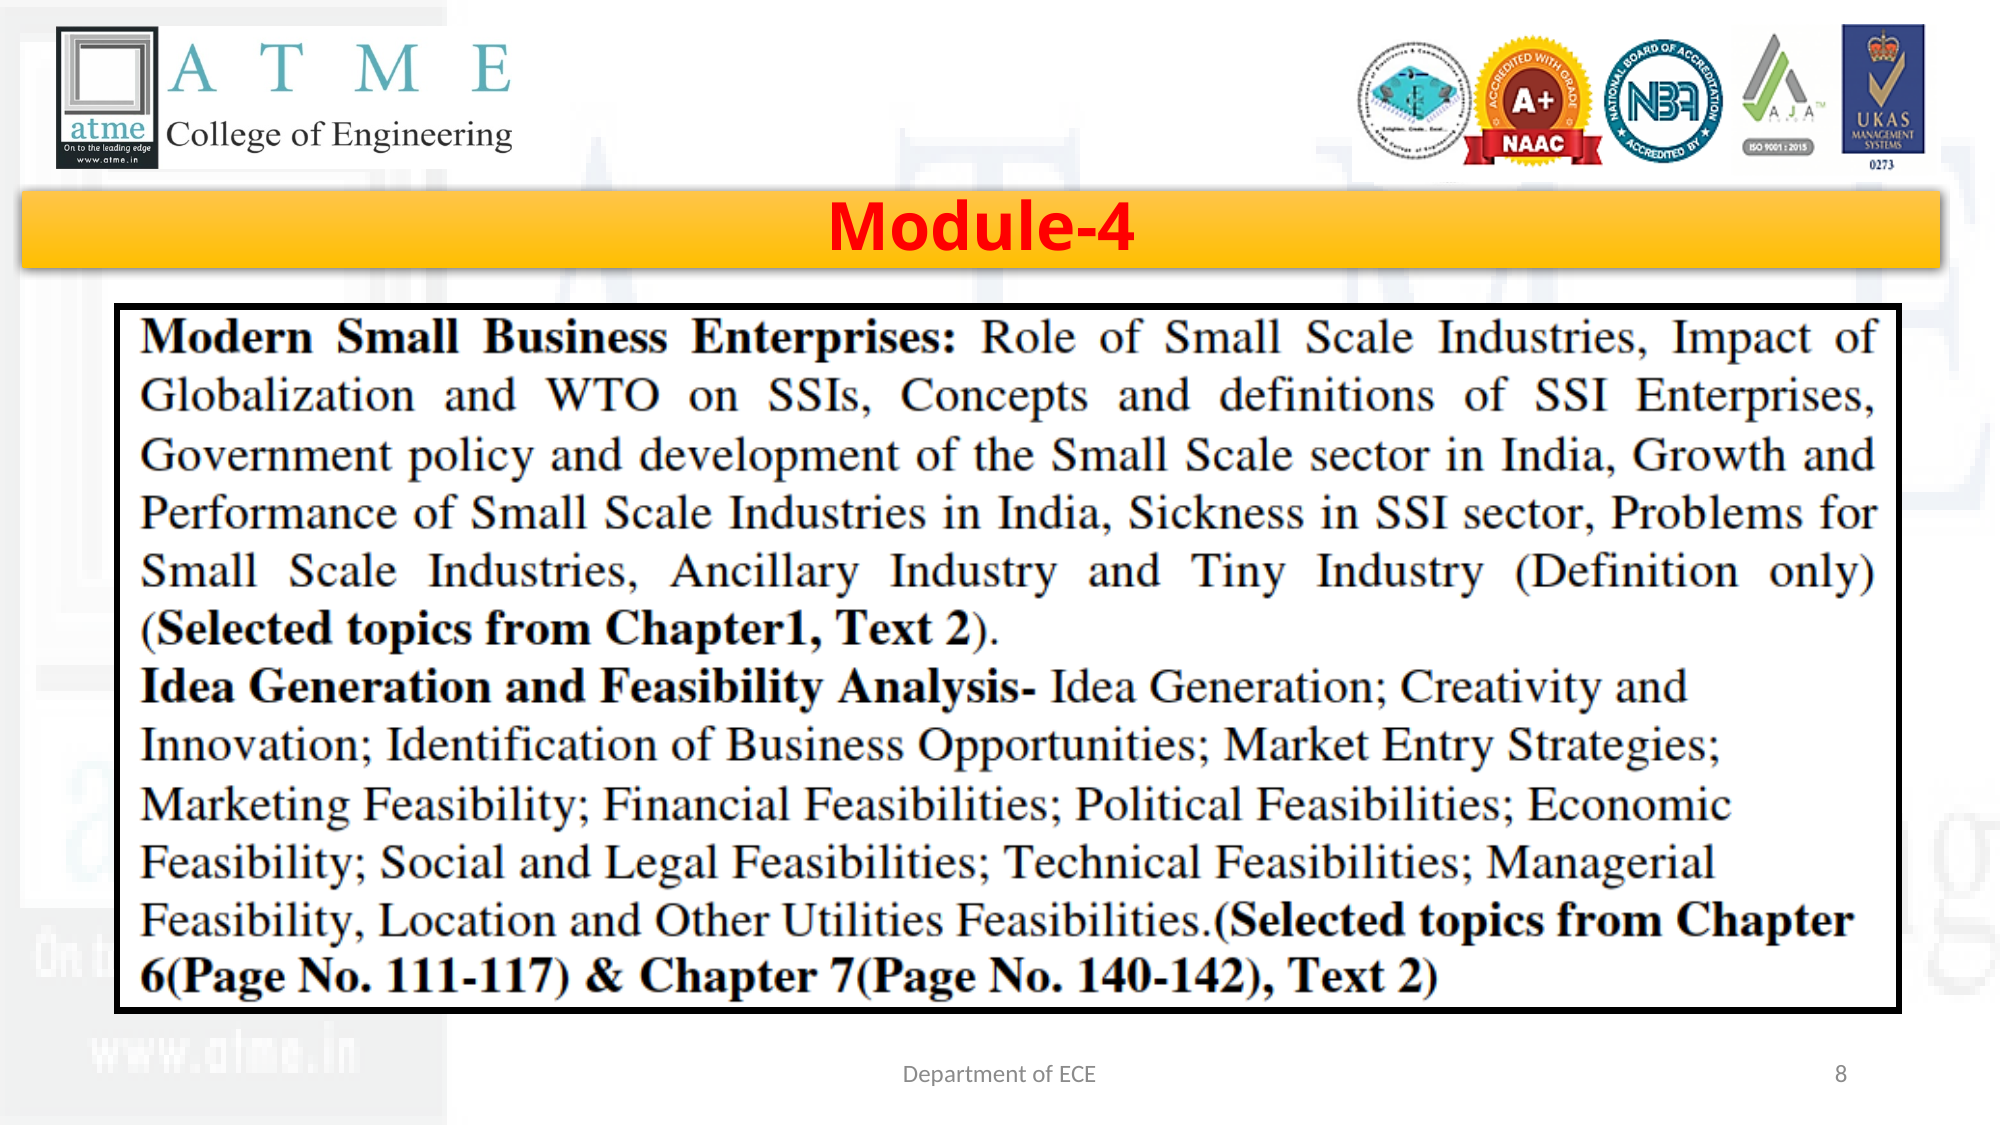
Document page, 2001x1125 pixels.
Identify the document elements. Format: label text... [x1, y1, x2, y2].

slide_number 8 [1412, 1042, 1863, 1103]
footer Department of ECE [662, 1042, 1338, 1103]
picture [1352, 24, 1941, 186]
picture [56, 26, 512, 169]
title Module-4 [22, 191, 1940, 268]
picture [119, 309, 1896, 1008]
